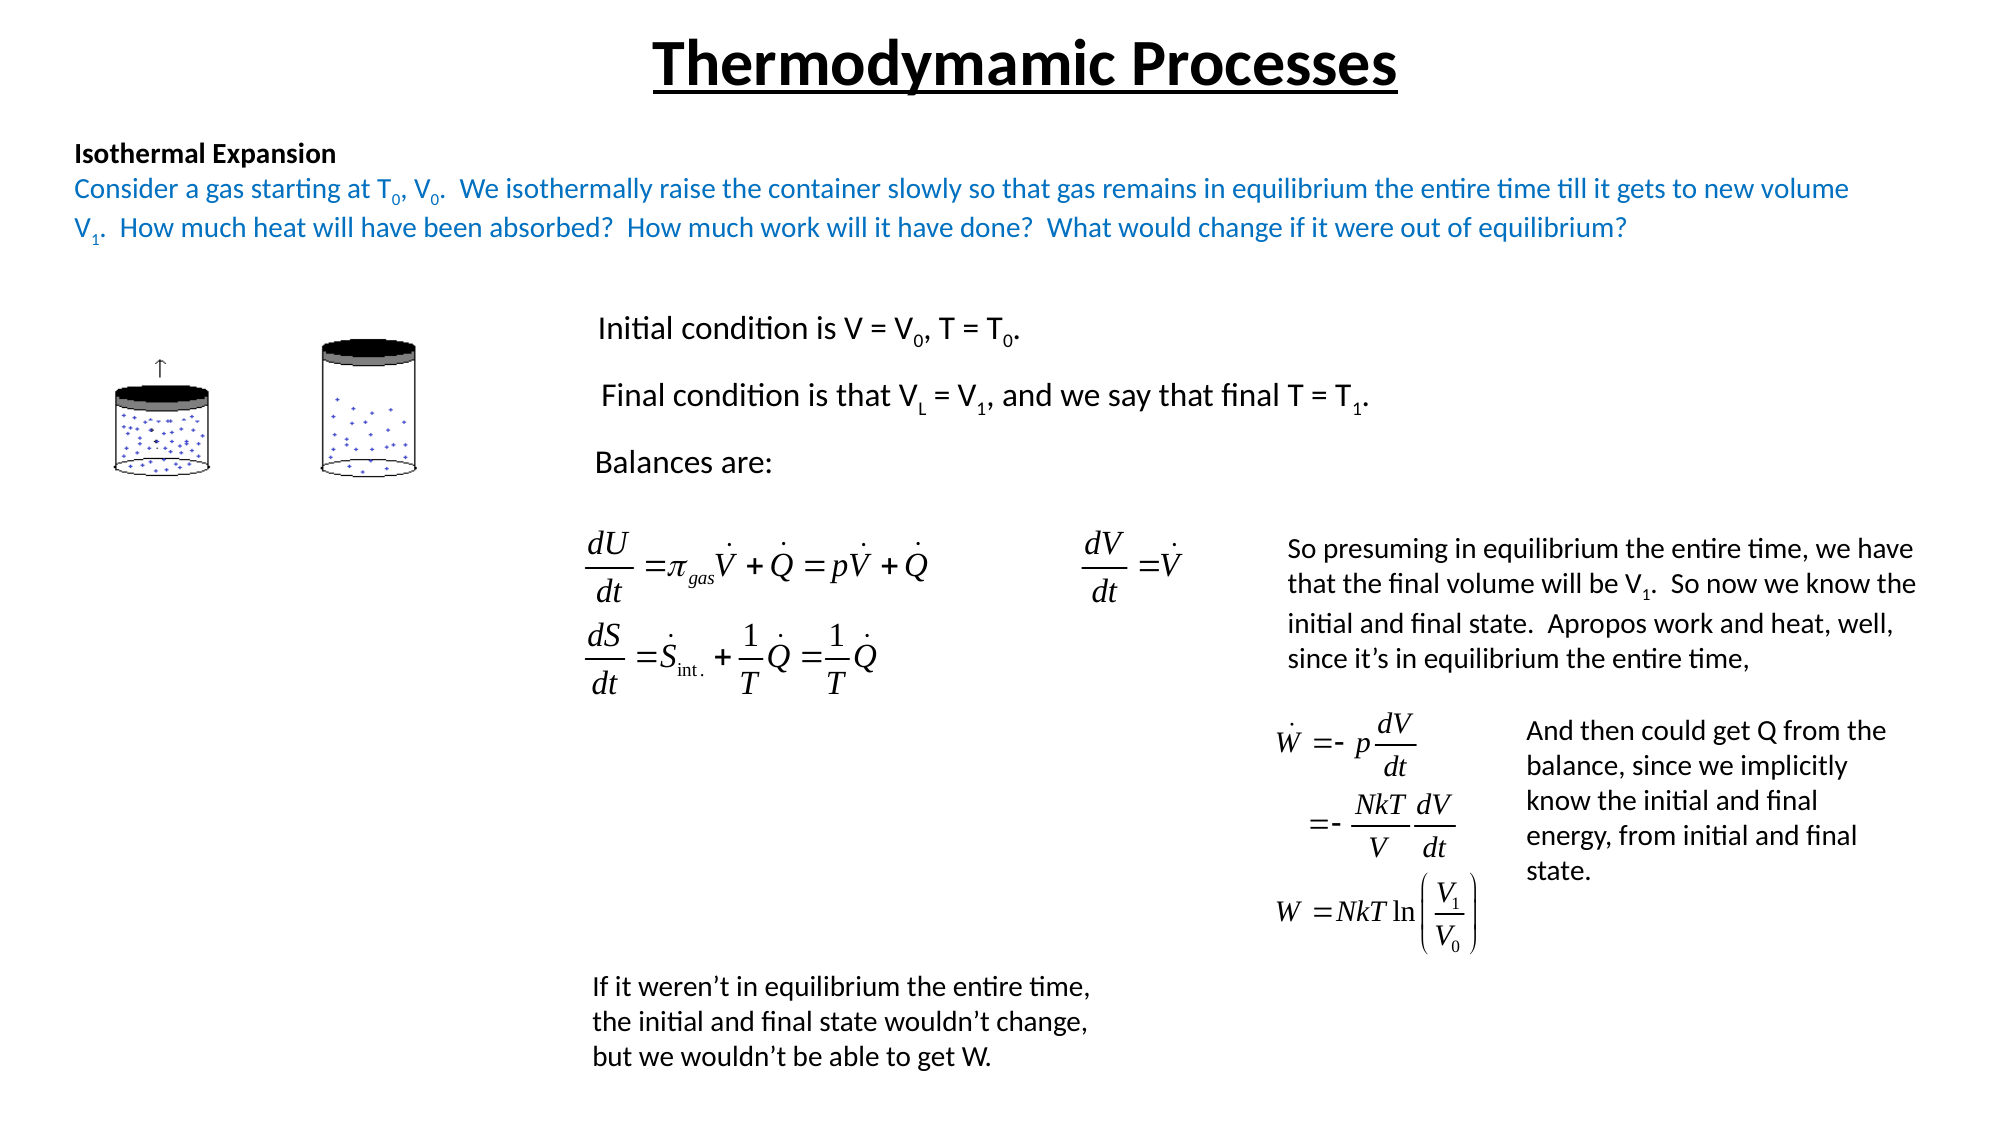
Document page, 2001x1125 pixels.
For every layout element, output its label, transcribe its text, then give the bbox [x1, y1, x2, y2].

text_box If it weren’t in equilibrium the entire time, the initial and final state wouldn’t change, but we wouldn’t be able to get W. [577, 960, 1140, 1081]
text_box Thermodymamic Processes [545, 20, 1506, 108]
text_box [579, 521, 1190, 702]
text_box And then could get Q from the balance, since we implicitly know the initial and final energy, from initial and final state. [1511, 703, 1915, 894]
text_box Initial condition is V = V0, T = T0. [583, 298, 1037, 359]
text_box So presuming in equilibrium the entire time, we have that the final volume will be V1. So now we know the initial and final state. Apropos work and heat, well, since it’s in equilibrium the entire time, [1273, 521, 1950, 682]
text_box Isothermal Expansion Consider a gas starting at T0­, V0. We isothermally raise the container slowly so that gas remains in equilibrium the entire time till it gets to new volume V1. How much heat will have been absorbed? How much work will it have done? What would change if it were out of equilibrium? [59, 126, 1899, 256]
text_box Final condition is that VL = V1, and we say that final T = T1. [586, 366, 1401, 427]
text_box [1273, 703, 1486, 961]
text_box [70, 287, 461, 501]
text_box Balances are: [580, 433, 789, 488]
